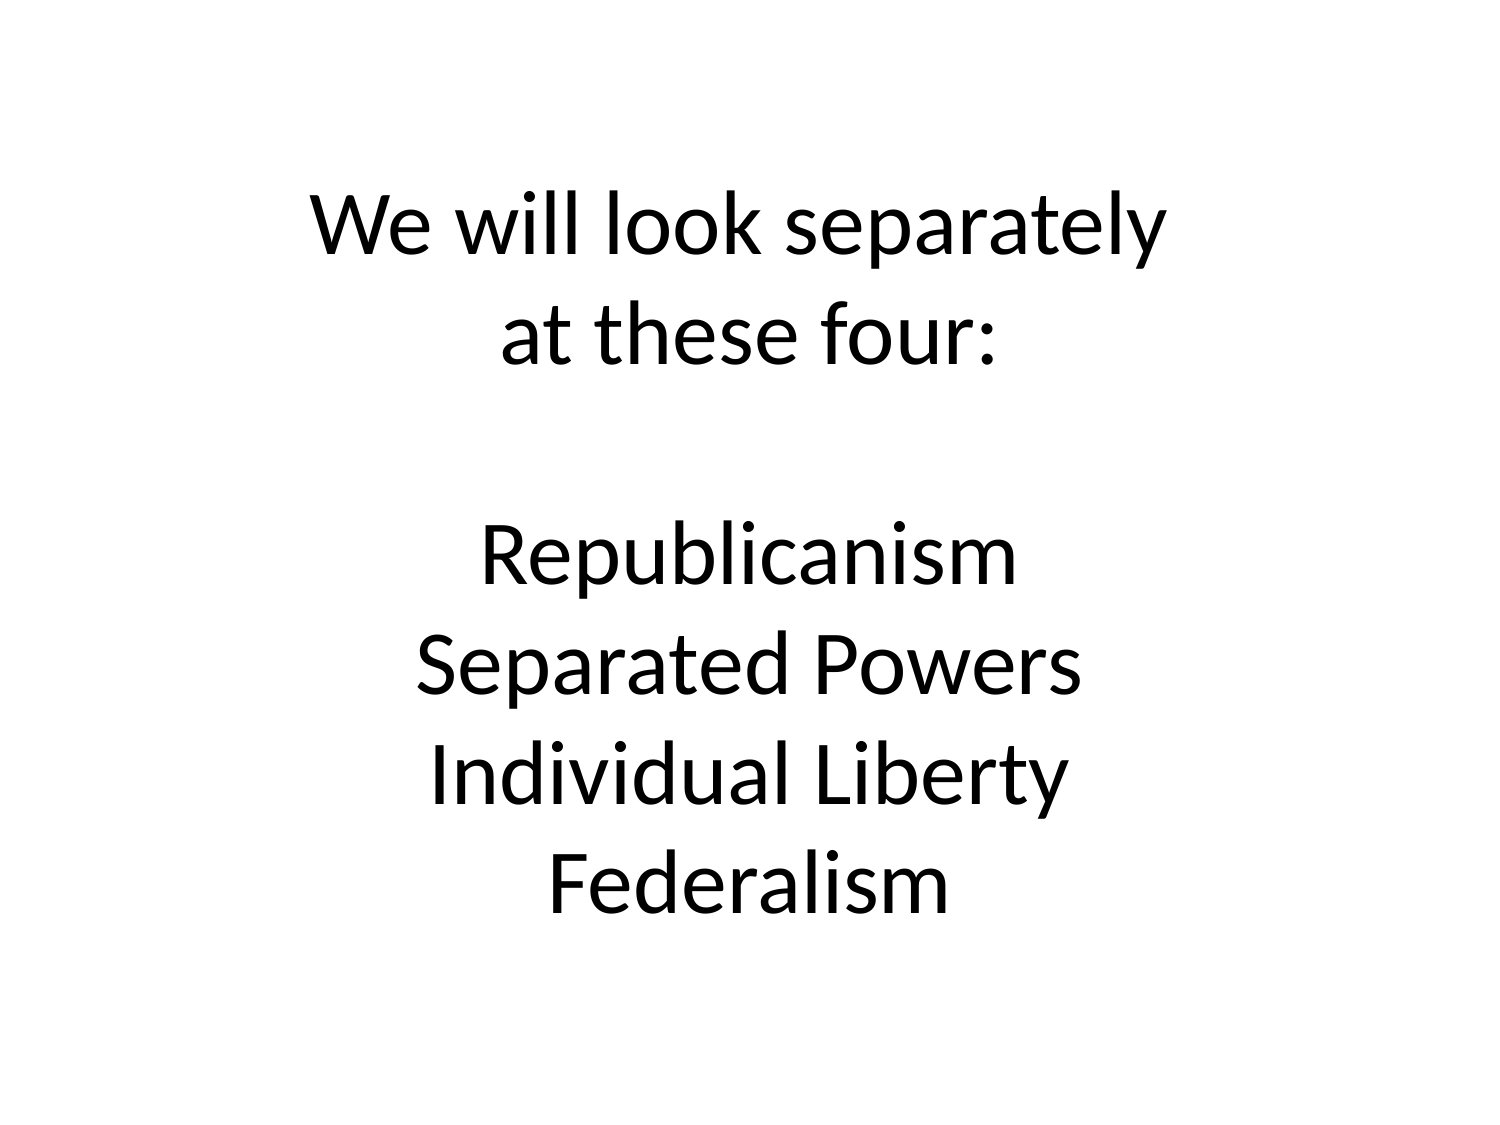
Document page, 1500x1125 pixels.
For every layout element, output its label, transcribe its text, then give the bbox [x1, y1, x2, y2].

title We will look separately at these four: Republicanism Separated Powers Individual Liberty Federalism [74, 44, 1426, 1051]
